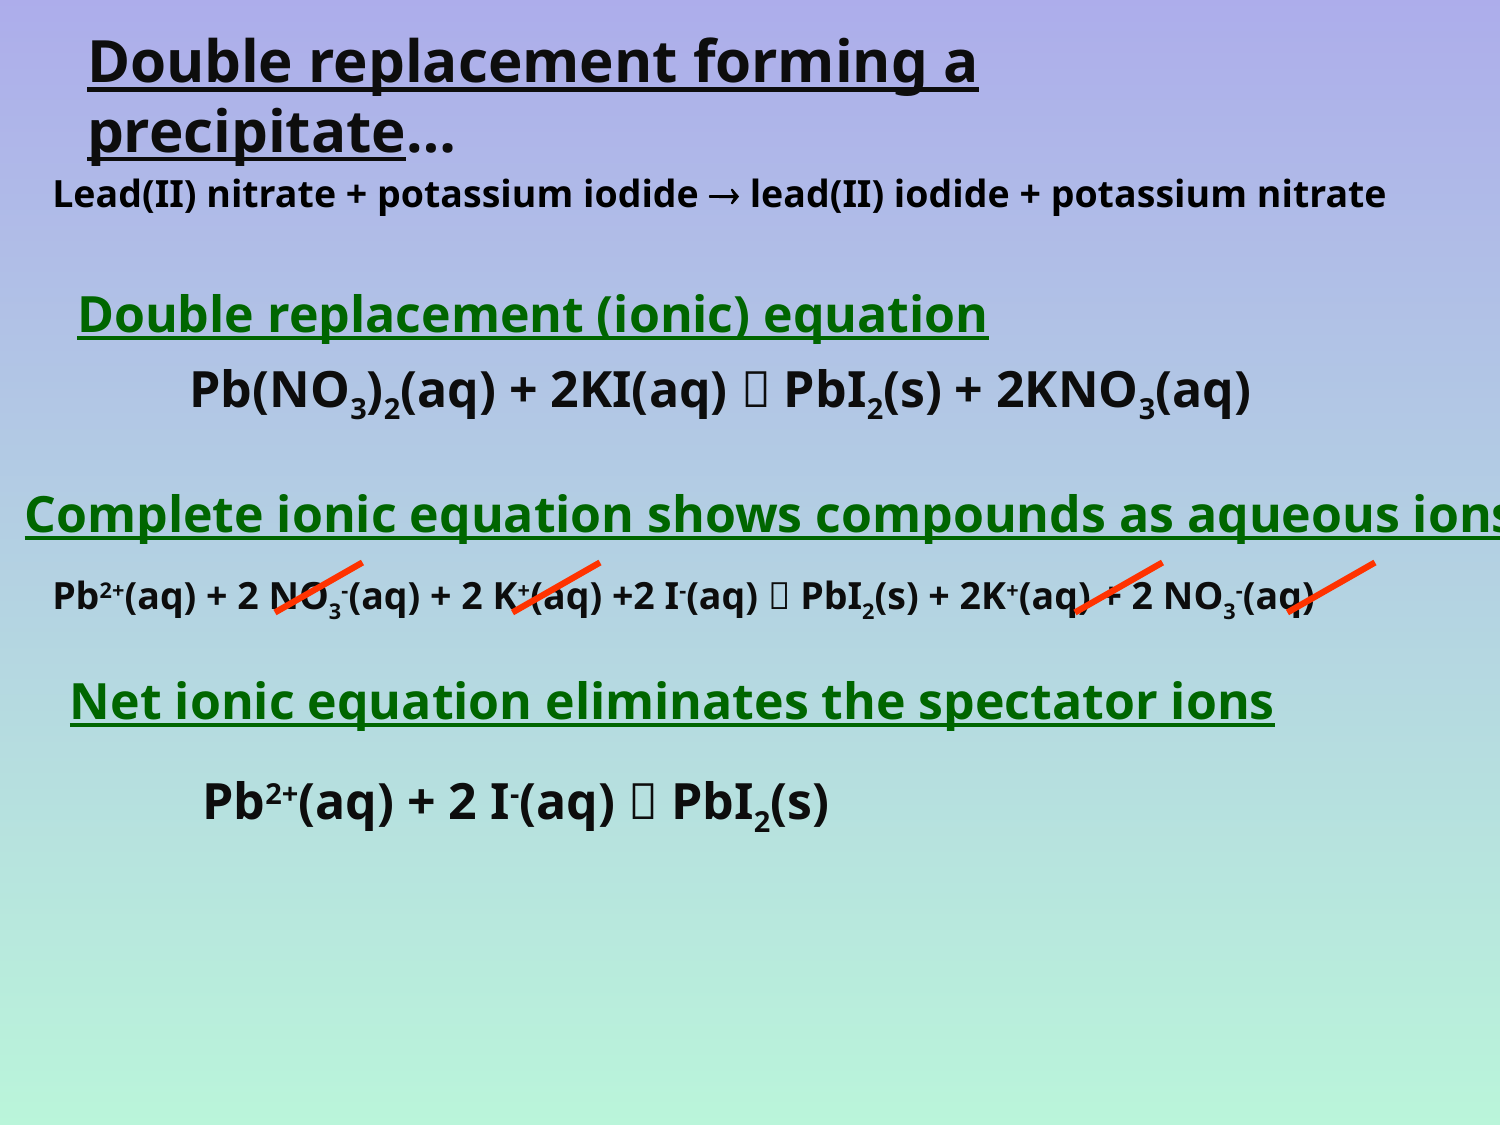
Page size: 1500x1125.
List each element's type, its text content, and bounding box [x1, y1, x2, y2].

text_box Pb2+(aq) + 2 NO3-(aq) + 2 K+(aq) +2 I-(aq)  PbI2(s) + 2K+(aq) + 2 NO3-(aq) [37, 564, 1500, 631]
text_box Double replacement (ionic) equation [62, 274, 1091, 350]
text_box Net ionic equation eliminates the spectator ions [55, 662, 1291, 738]
text_box Pb2+(aq) + 2 I-(aq)  PbI2(s) [187, 762, 988, 846]
text_box Double replacement forming a precipitate… [72, 16, 1338, 162]
text_box Lead(II) nitrate + potassium iodide  lead(II) iodide + potassium nitrate [37, 162, 1463, 223]
text_box Complete ionic equation shows compounds as aqueous ions [9, 474, 1500, 550]
text_box Pb(NO3)2(aq) + 2KI(aq)  PbI2(s) + 2KNO3(aq) [174, 349, 1345, 433]
